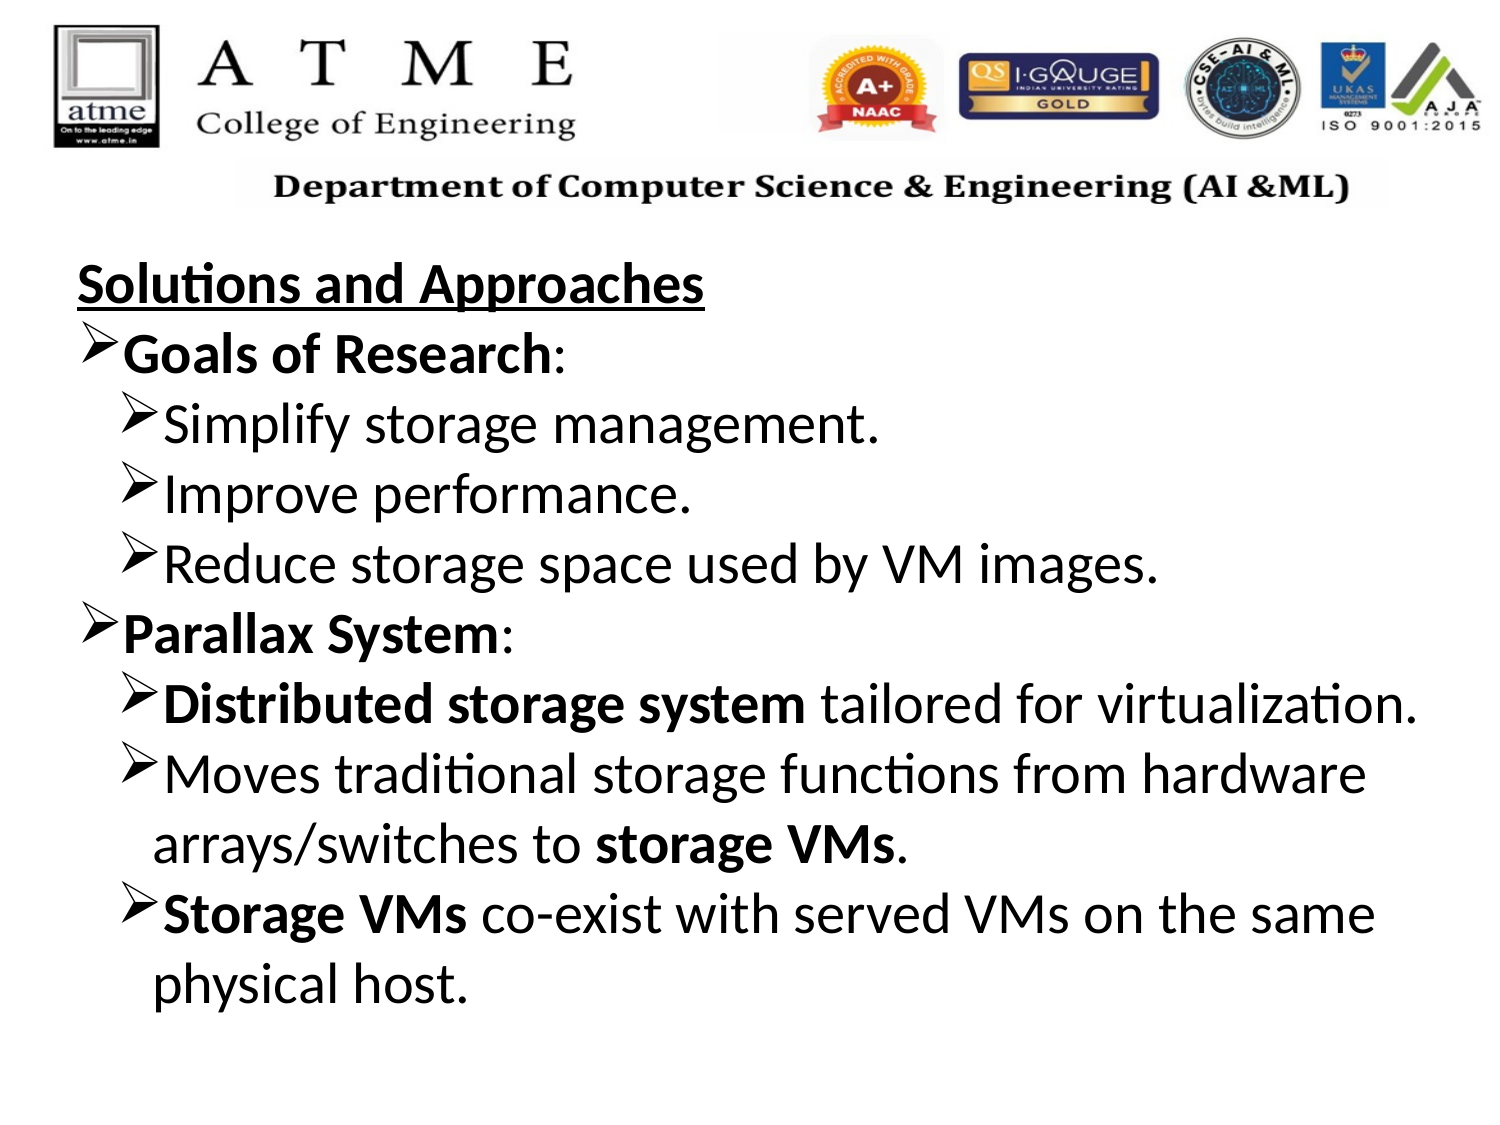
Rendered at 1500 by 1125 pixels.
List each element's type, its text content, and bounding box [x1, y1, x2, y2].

text_box Solutions and Approaches Goals of Research: Simplify storage management. Improve performance. Reduce storage space used by VM images. Parallax System: Distributed storage system tailored for virtualization. Moves traditional storage functions from hardware arrays/switches to storage VMs. Storage VMs co-exist with served VMs on the same physical host. [62, 237, 1450, 1023]
picture [24, 0, 1500, 226]
